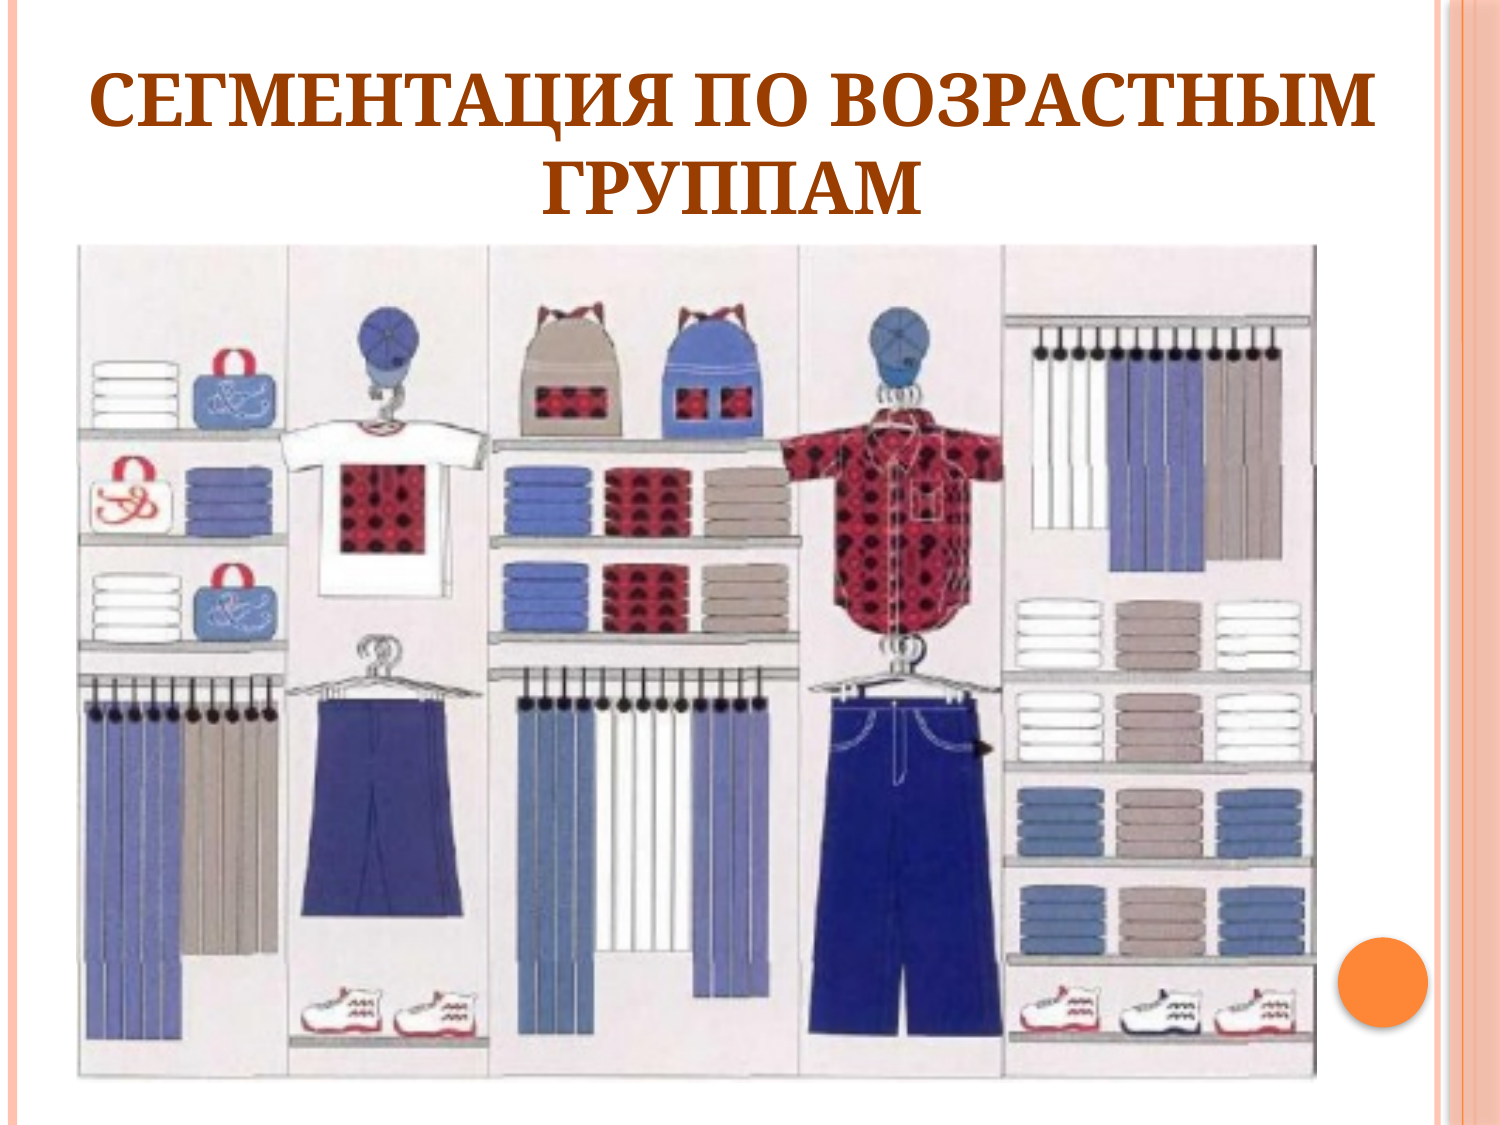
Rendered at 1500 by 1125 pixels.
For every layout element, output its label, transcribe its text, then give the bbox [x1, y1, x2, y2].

title Сегментация по возрастным группам [64, 45, 1400, 303]
picture [76, 242, 1318, 1083]
